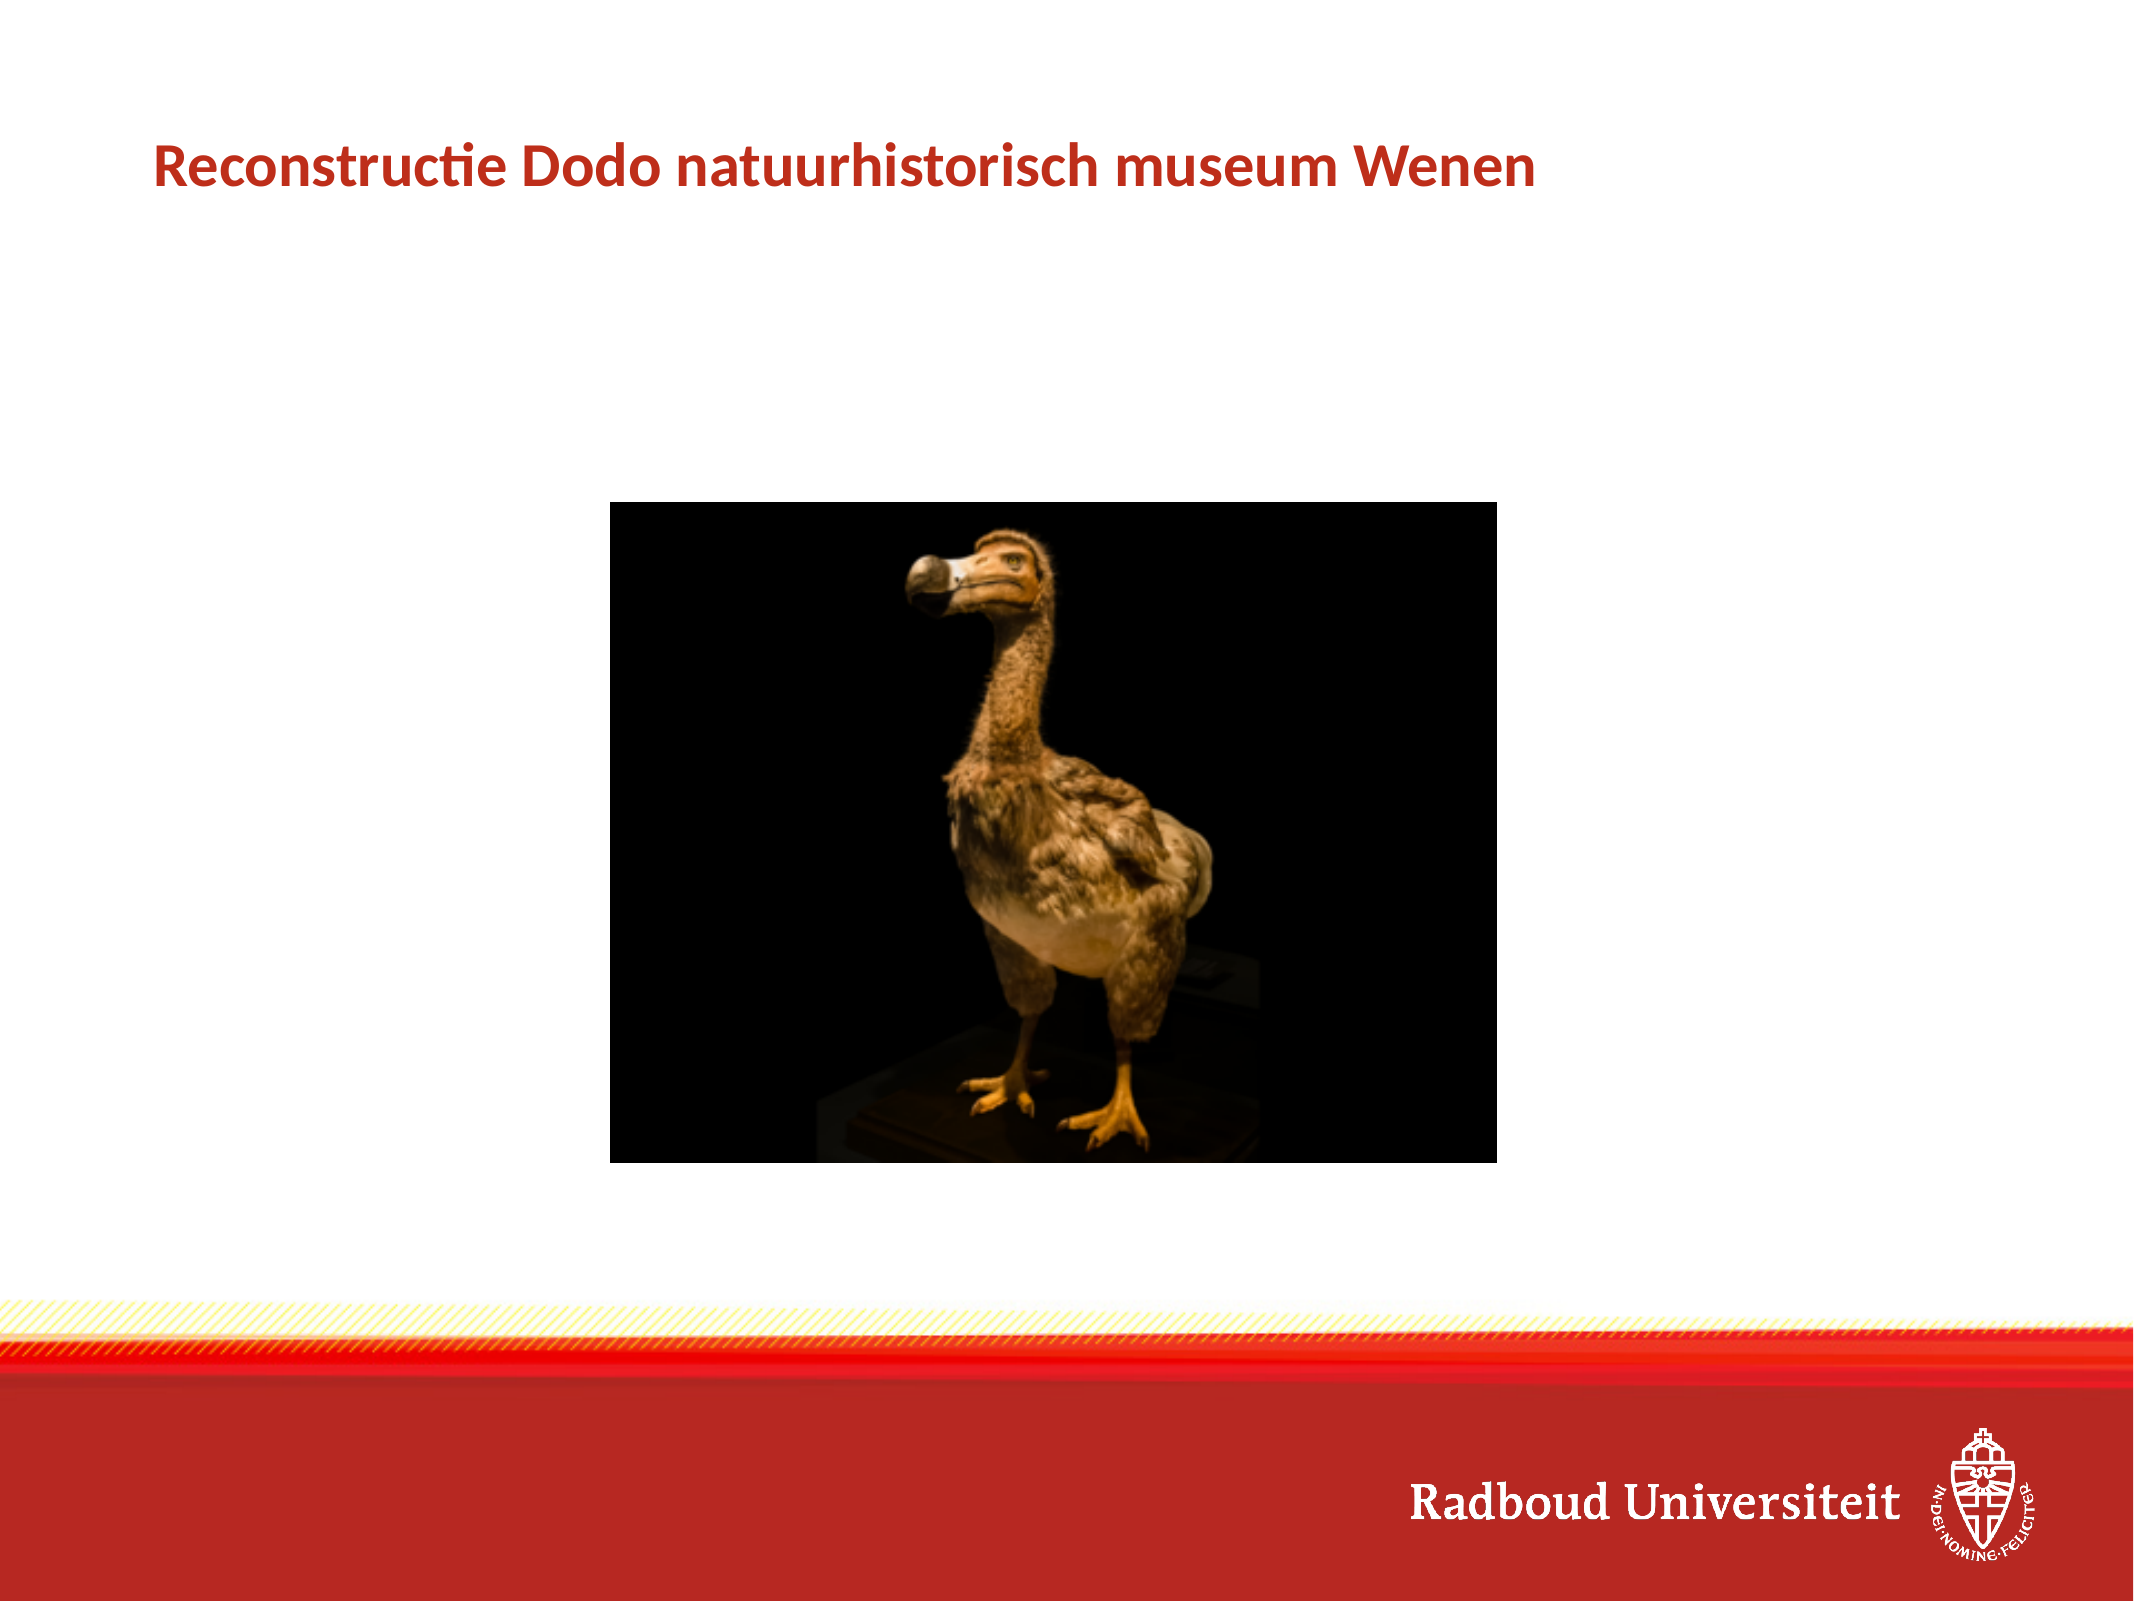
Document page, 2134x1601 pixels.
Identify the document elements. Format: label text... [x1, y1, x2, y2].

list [610, 502, 1498, 1163]
title Reconstructie Dodo natuurhistorisch museum Wenen [147, 117, 1979, 296]
picture [0, 0, 2134, 1601]
